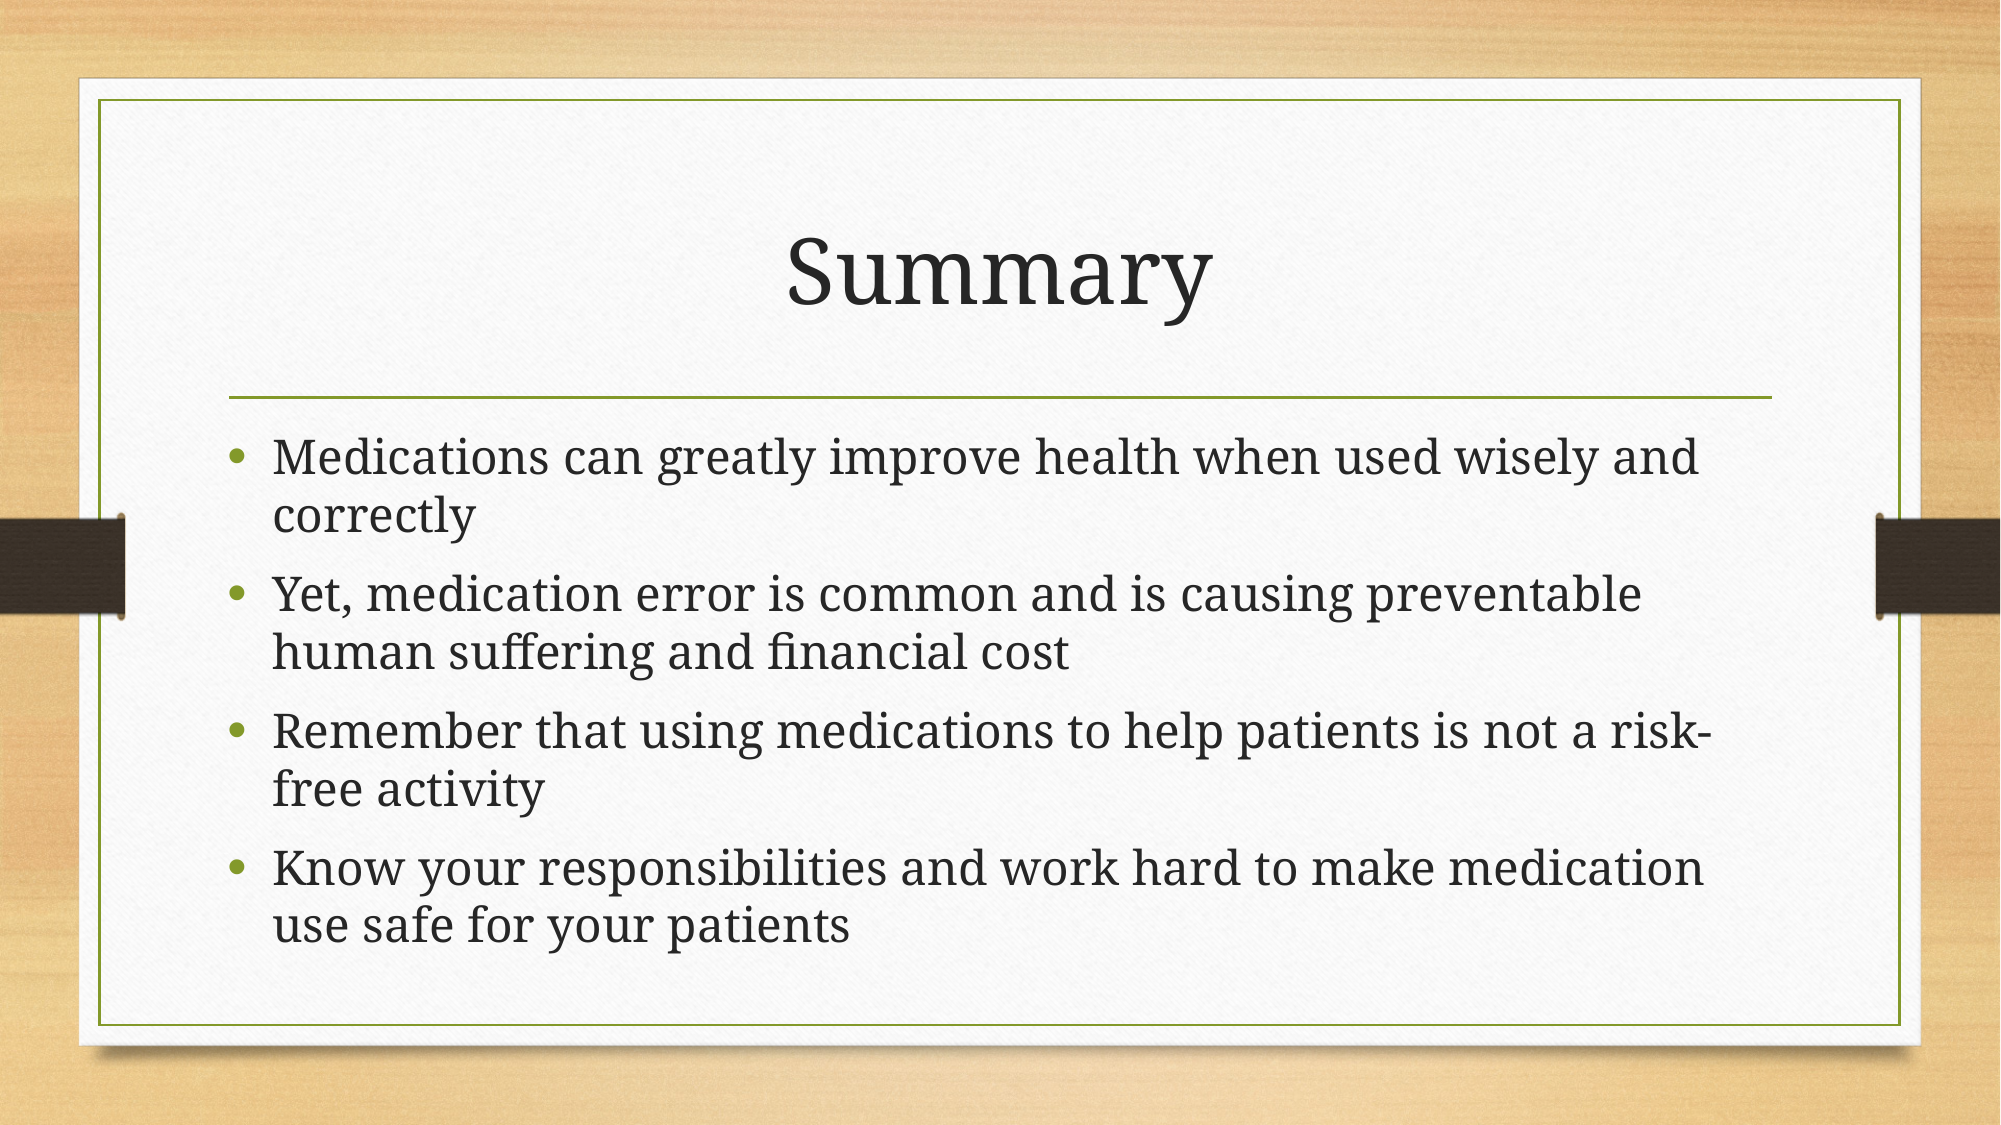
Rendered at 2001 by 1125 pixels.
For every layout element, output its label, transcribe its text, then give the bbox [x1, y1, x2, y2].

title Summary [212, 161, 1788, 375]
list Medications can greatly improve health when used wisely and correctly Yet, medication error is common and is causing preventable human suffering and financial cost Remember that using medications to help patients is not a risk-free activity Know your responsibilities and work hard to make medication use safe for your patients [212, 419, 1788, 964]
picture [0, 0, 2001, 1125]
